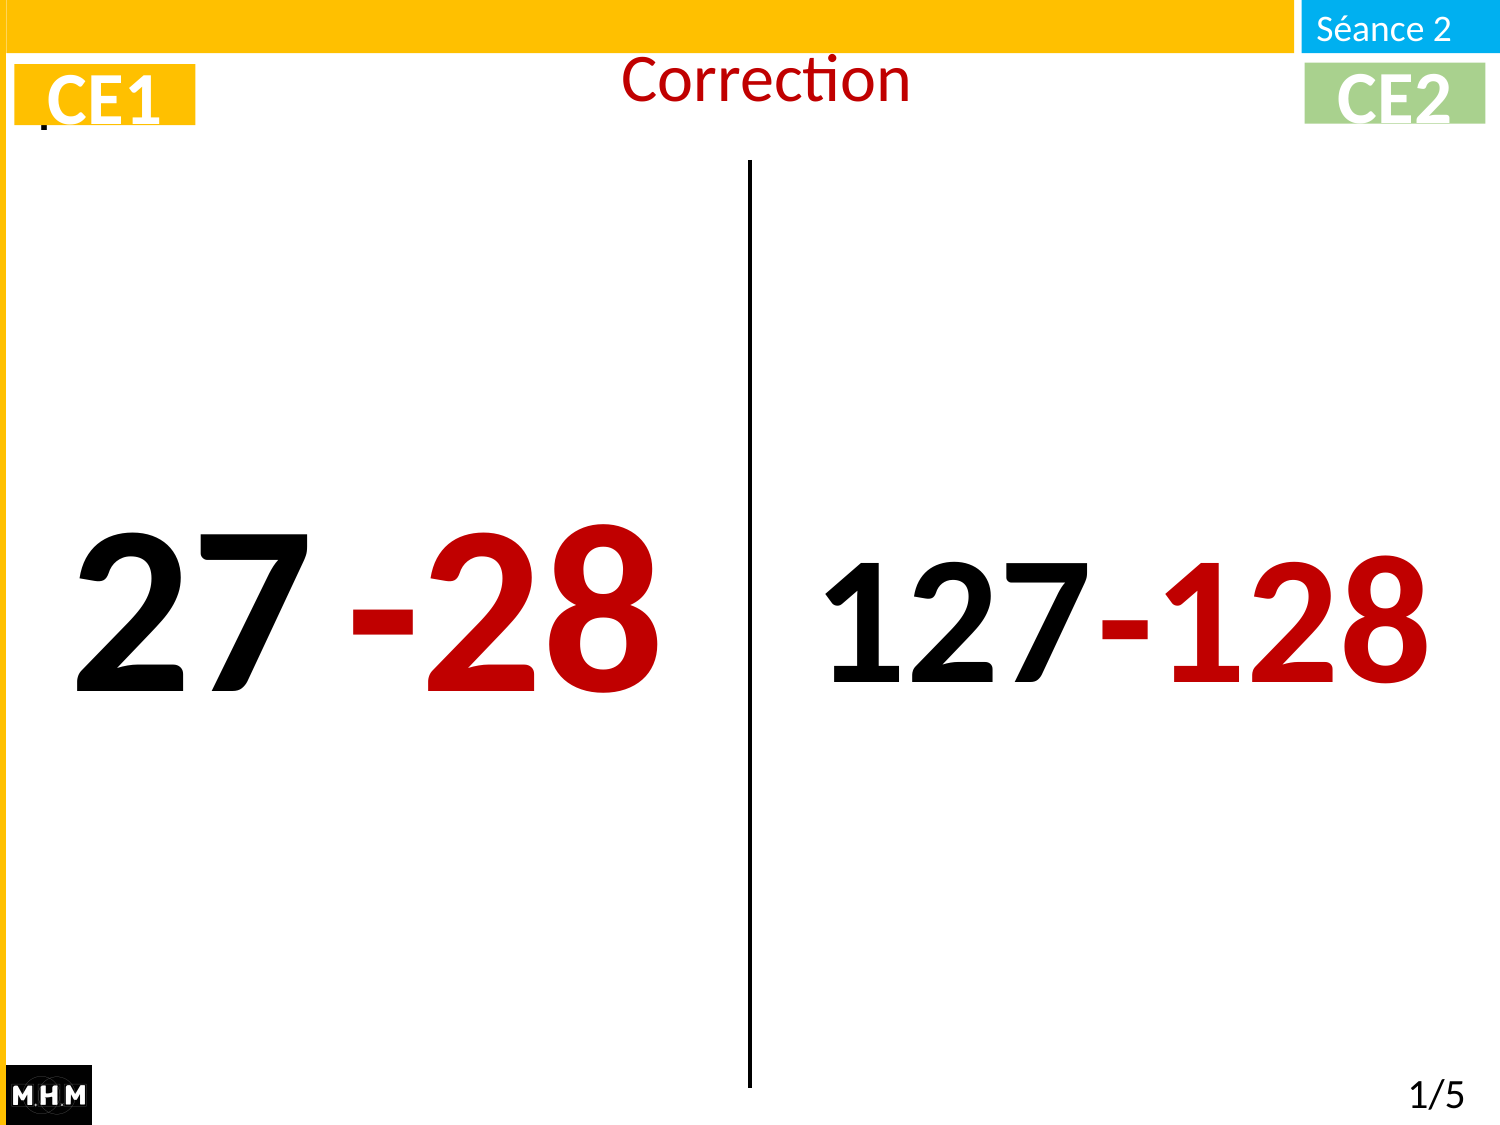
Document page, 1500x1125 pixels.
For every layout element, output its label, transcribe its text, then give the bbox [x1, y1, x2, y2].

text_box -28 [313, 442, 699, 747]
text_box Correction [606, 34, 1124, 124]
list 1/5 [1373, 1064, 1500, 1125]
text_box 127 [752, 491, 1157, 727]
text_box -128 [1157, 491, 1500, 727]
picture [6, 1065, 92, 1125]
text_box CE1 [13, 63, 196, 126]
text_box CE2 [1303, 62, 1487, 125]
text_box 27 [40, 442, 313, 747]
